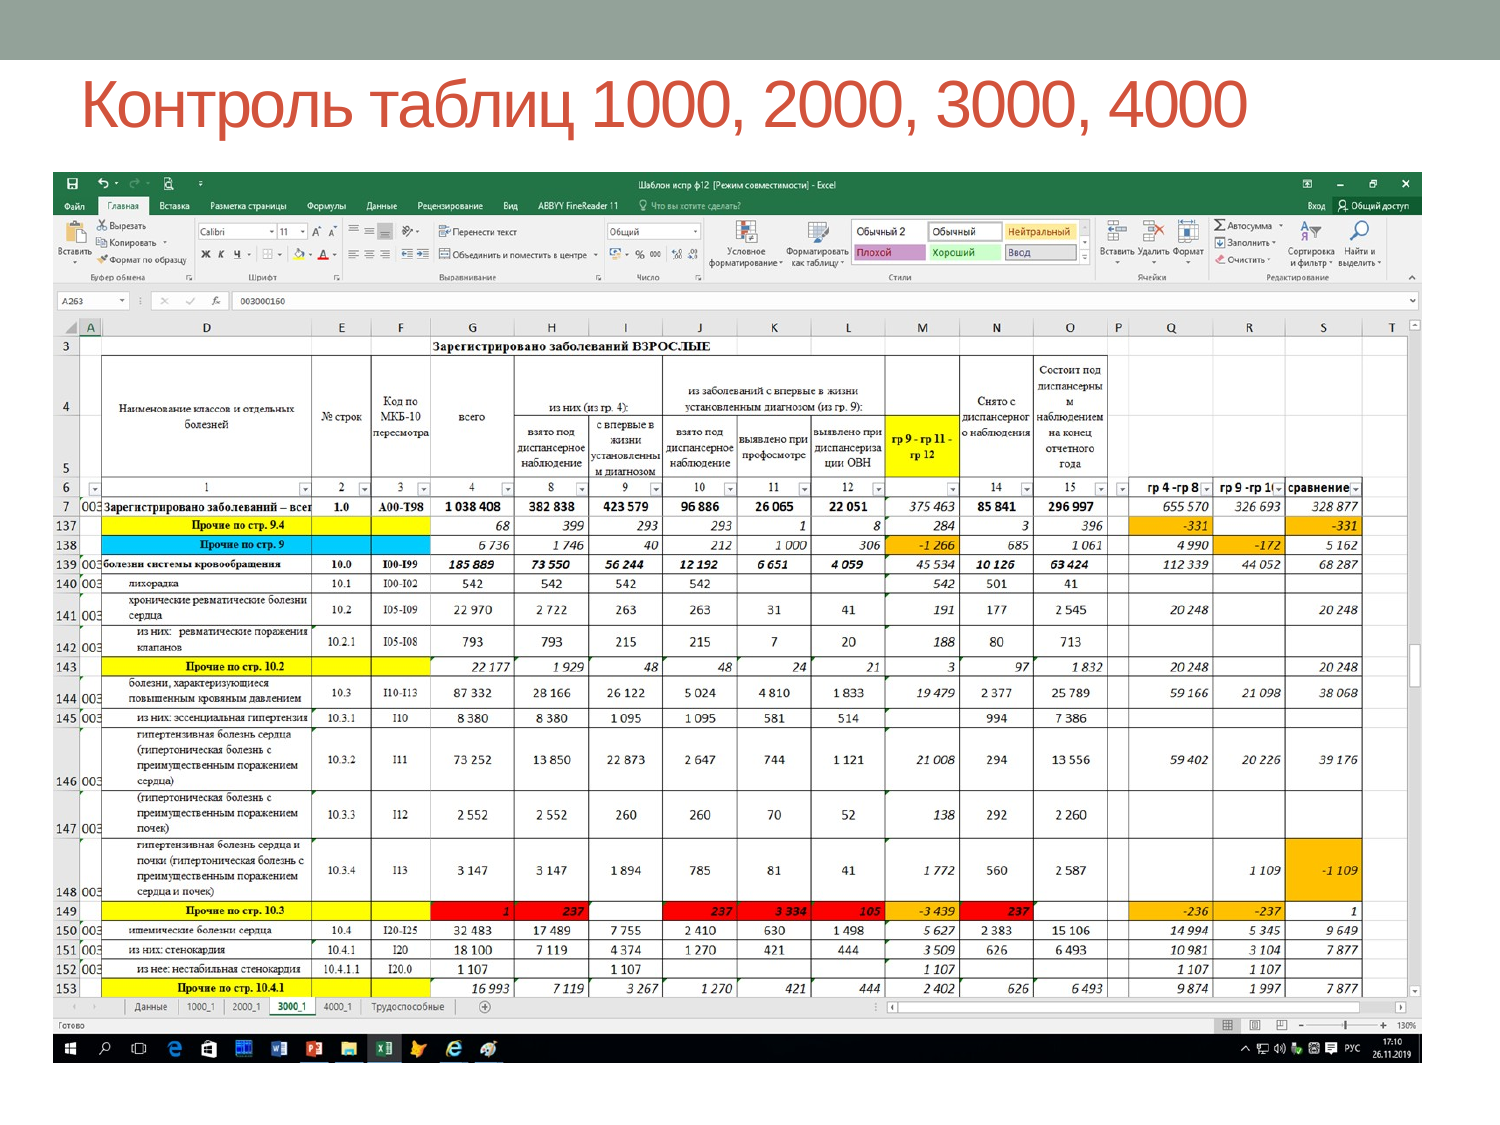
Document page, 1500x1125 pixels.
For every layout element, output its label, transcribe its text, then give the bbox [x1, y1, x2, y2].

title Контроль таблиц 1000, 2000, 3000, 4000 [64, 19, 1415, 170]
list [52, 172, 1422, 1063]
